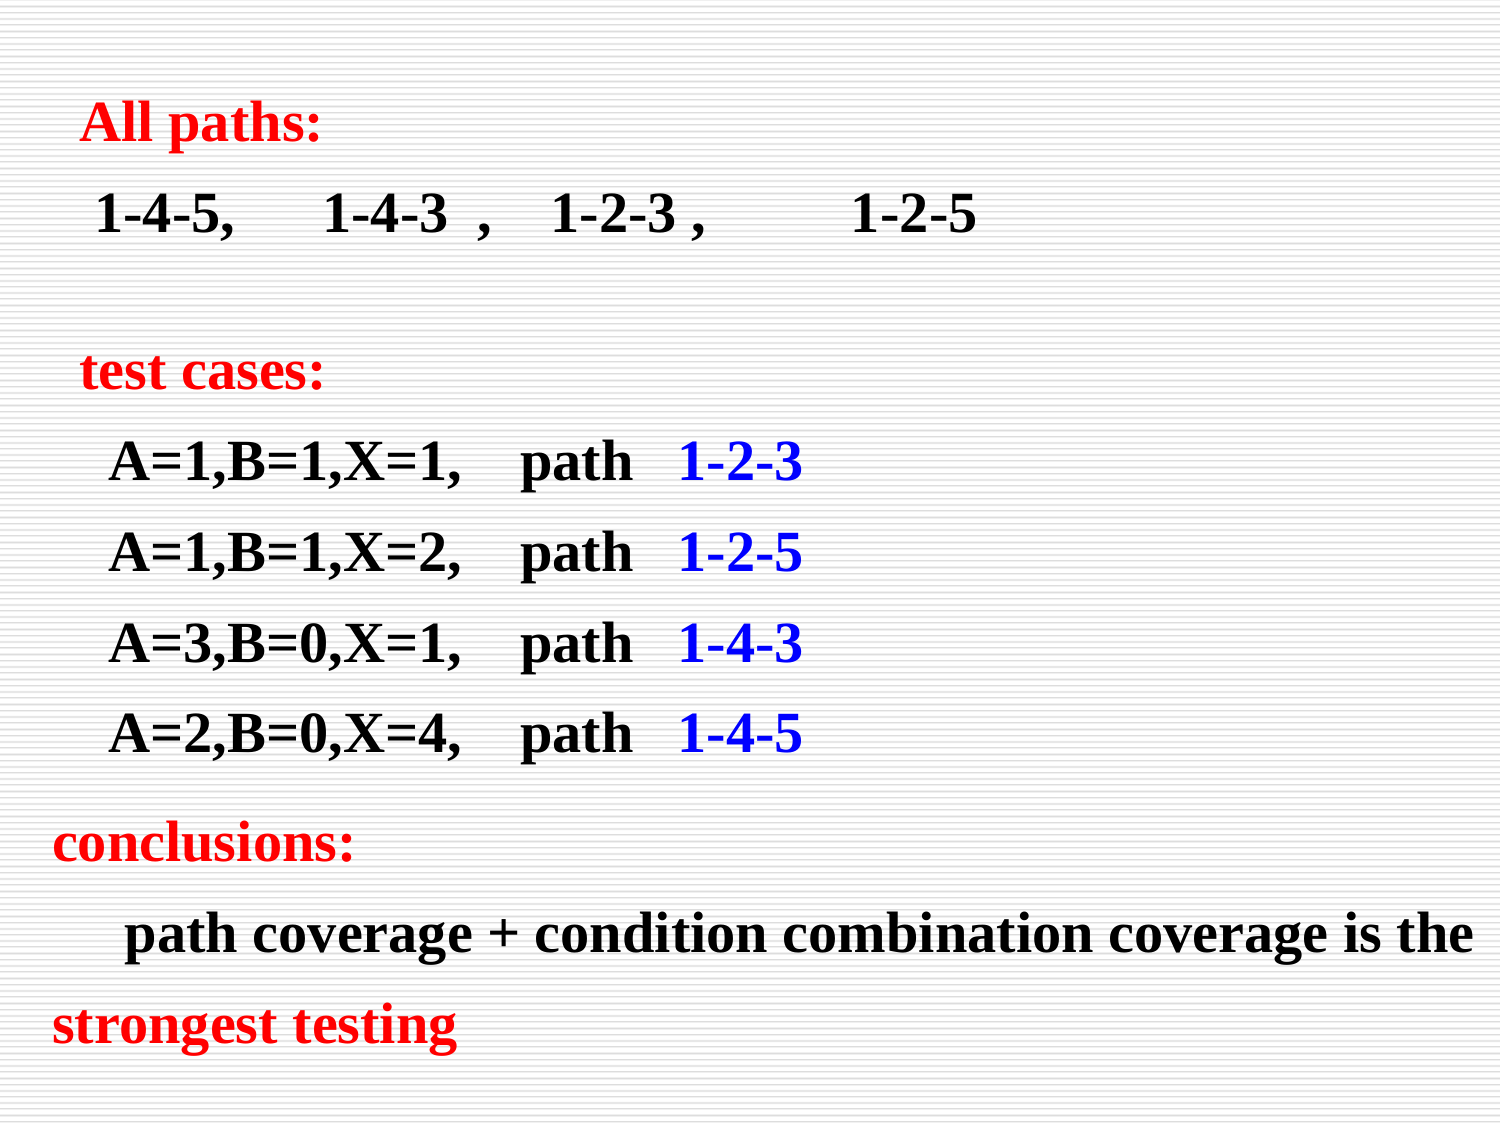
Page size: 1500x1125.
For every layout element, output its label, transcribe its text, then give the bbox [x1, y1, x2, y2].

text_box test cases: A=1,B=1,X=1, path 1-2-3 A=1,B=1,X=2, path 1-2-5 A=3,B=0,X=1, path 1-4-3 A=2,B=0,X=4, path 1-4-5 [64, 302, 1373, 772]
picture [0, 0, 1500, 1125]
text_box conclusions: path coverage + condition combination coverage is the strongest testing [37, 774, 1500, 1063]
text_box All paths: 1-4-5, 1-4-3 , 1-2-3 , 1-2-5 [64, 54, 1247, 252]
